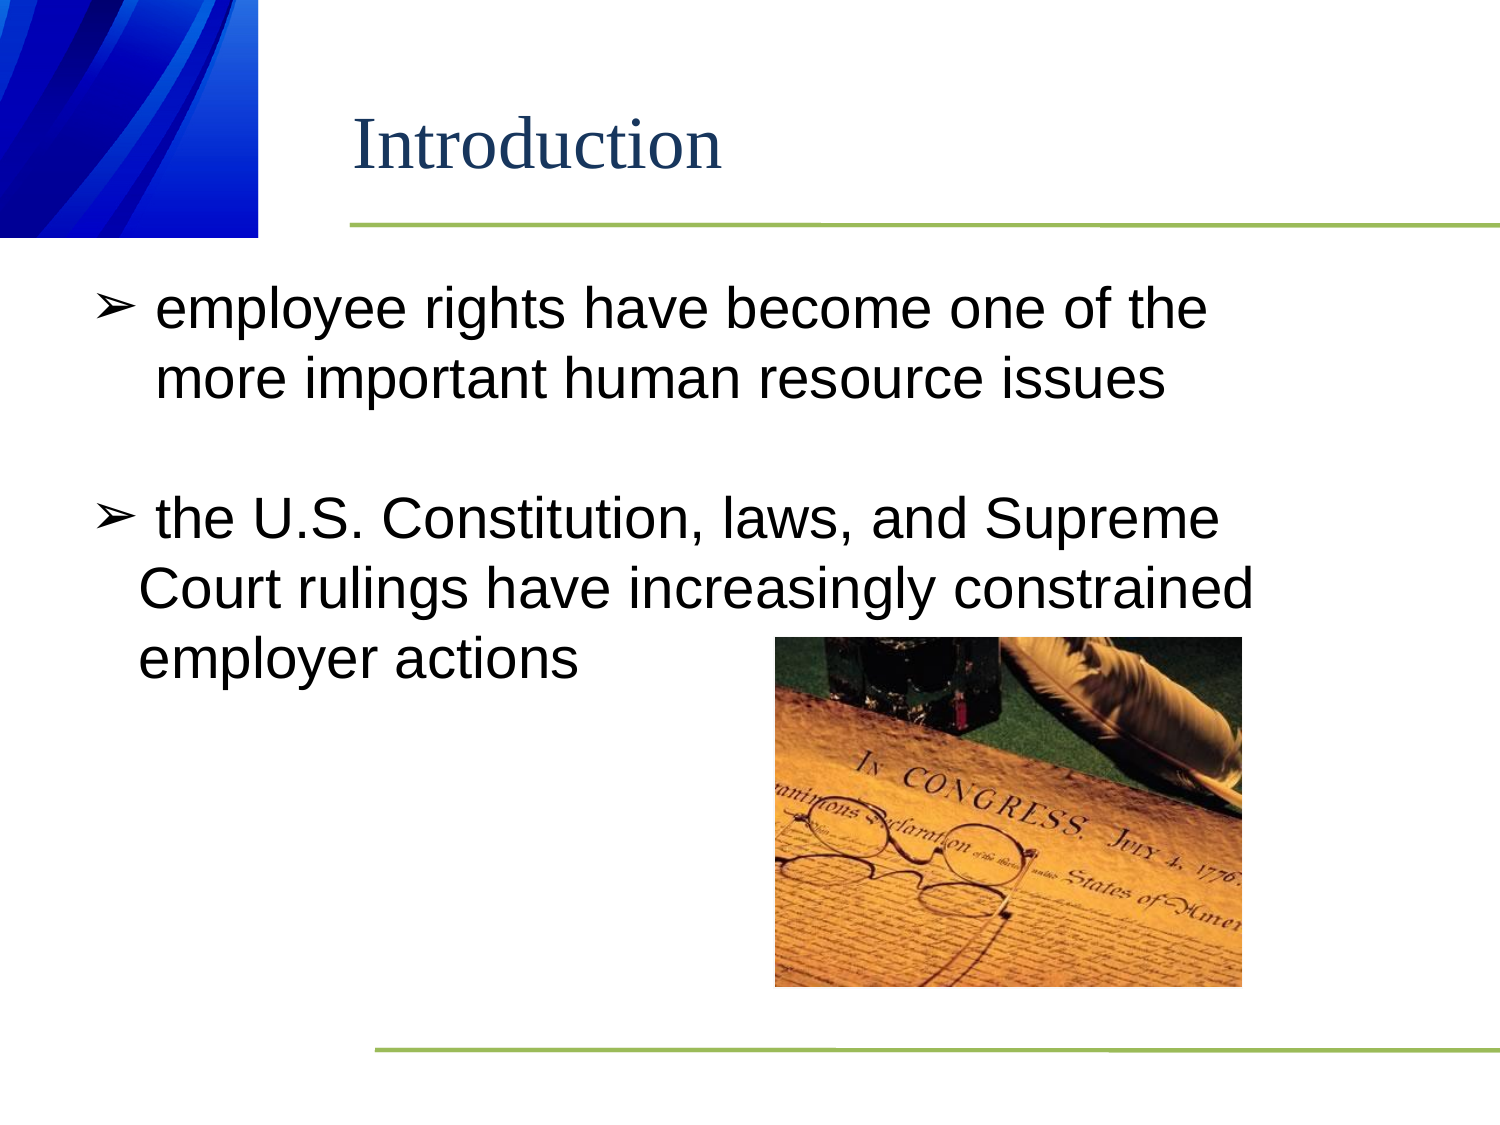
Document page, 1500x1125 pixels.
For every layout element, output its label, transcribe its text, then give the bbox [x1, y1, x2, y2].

title Introduction [337, 45, 1425, 233]
picture [0, 0, 259, 238]
list employee rights have become one of the more important human resource issues the U.S. Constitution, laws, and Supreme Court rulings have increasingly constrained employer actions [75, 262, 1425, 1005]
picture [774, 637, 1242, 988]
slide_number [1074, 1042, 1425, 1103]
